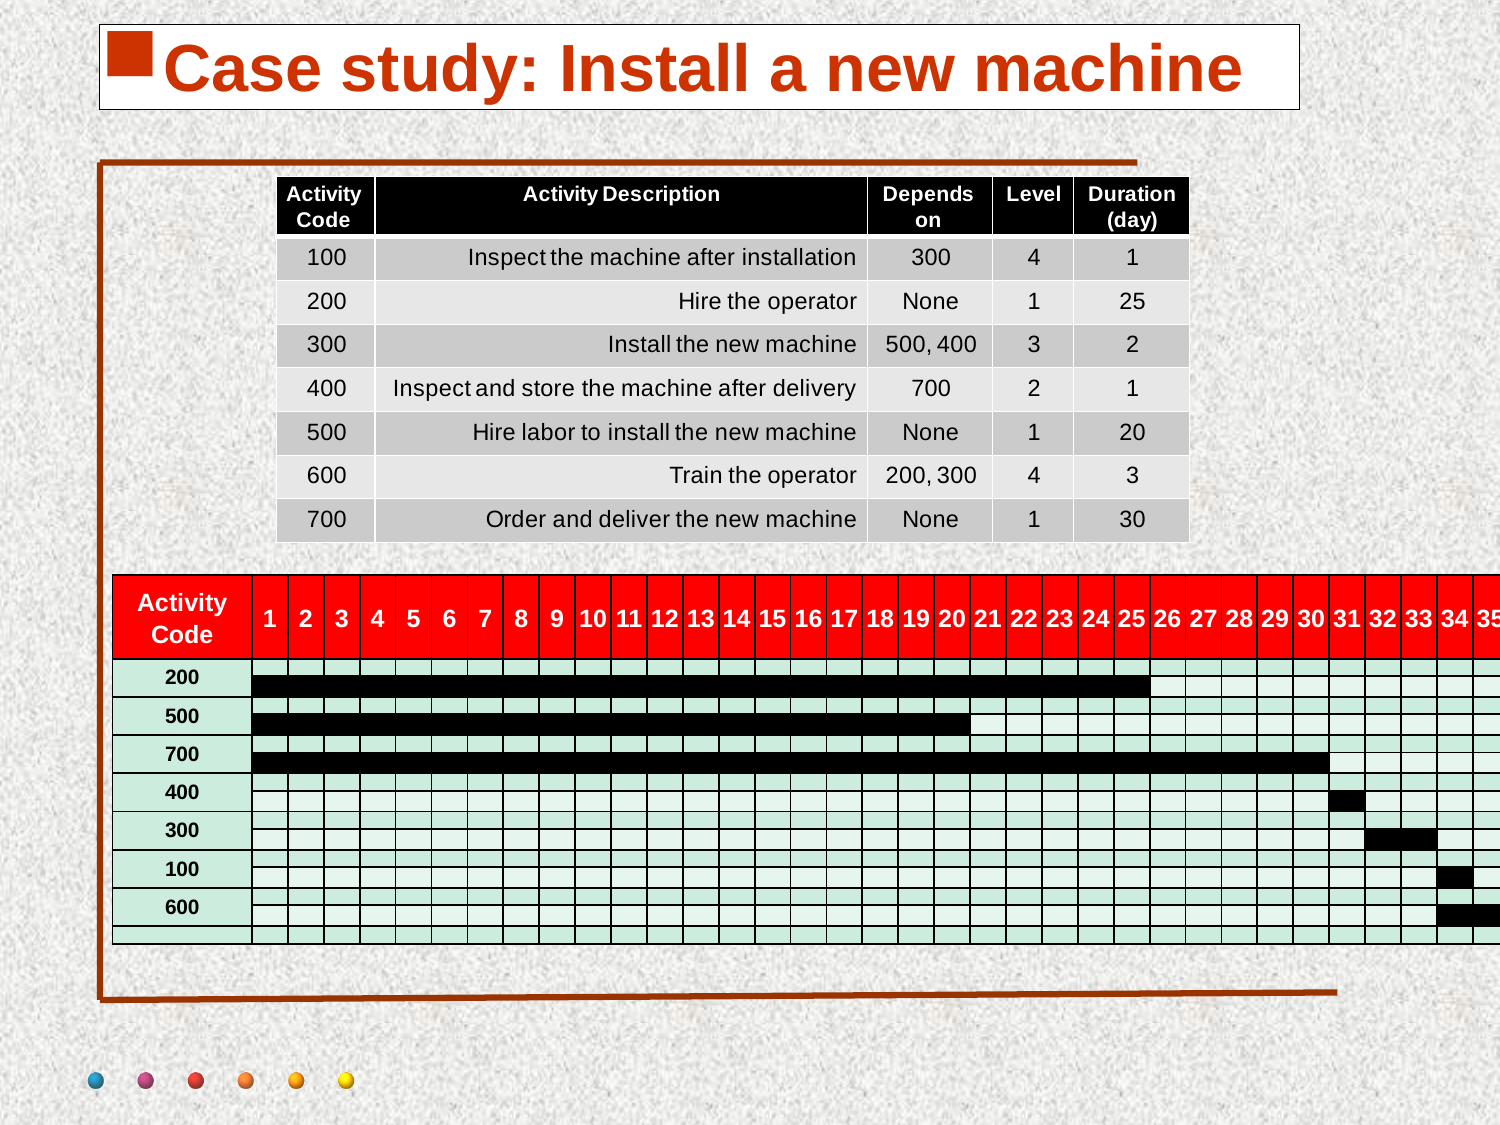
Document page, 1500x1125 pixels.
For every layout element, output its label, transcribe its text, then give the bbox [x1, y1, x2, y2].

table_cell [432, 736, 467, 752]
table_cell [1007, 715, 1041, 734]
table_cell [1007, 774, 1041, 790]
table_cell [1186, 792, 1221, 811]
table_cell [1115, 812, 1149, 828]
table_cell [899, 927, 933, 943]
table_cell [1258, 868, 1292, 887]
table_cell [971, 906, 1005, 925]
table_cell [468, 812, 502, 828]
table_cell [1007, 660, 1041, 675]
table_cell [1294, 792, 1328, 811]
table_cell [935, 906, 969, 925]
table_cell [1474, 927, 1500, 943]
table_cell [432, 830, 467, 849]
table_header 13 [684, 576, 718, 658]
table_cell [1115, 774, 1149, 790]
table_cell [1079, 792, 1113, 811]
table_cell [113, 927, 251, 943]
table_cell [1007, 812, 1041, 828]
table_cell [504, 851, 538, 866]
table_cell 500 [113, 698, 251, 734]
table_cell [504, 927, 538, 943]
table_cell [468, 677, 502, 696]
table_cell [935, 812, 969, 828]
table_cell [935, 851, 969, 866]
table_cell [540, 677, 574, 696]
table_cell [1115, 677, 1149, 696]
table_cell [289, 715, 323, 734]
table_cell [899, 830, 933, 849]
table_cell [612, 889, 646, 904]
table_cell [361, 792, 395, 811]
table_cell [253, 698, 287, 713]
table_cell [935, 677, 969, 696]
table_cell [971, 698, 1005, 713]
table_cell [1366, 736, 1400, 752]
table_cell [612, 774, 646, 790]
table_cell [791, 889, 826, 904]
table_cell [756, 868, 790, 887]
table_cell [756, 753, 790, 772]
table_cell [253, 753, 287, 772]
table_cell [720, 677, 754, 696]
table_cell [540, 889, 574, 904]
table_cell [971, 851, 1005, 866]
table_cell [684, 715, 718, 734]
table_cell [1330, 774, 1364, 790]
table_cell [1474, 812, 1500, 828]
table_cell [1366, 906, 1400, 925]
table_cell [1115, 851, 1149, 866]
table_cell [361, 889, 395, 904]
table_cell [253, 906, 287, 925]
table_cell [468, 753, 502, 772]
table_header Activity Code [113, 576, 251, 658]
table_cell [1151, 830, 1185, 849]
table_cell [791, 868, 826, 887]
table_cell [325, 774, 359, 790]
table_cell [791, 753, 826, 772]
table_cell [1330, 753, 1364, 772]
table_cell [540, 715, 574, 734]
table_cell [1438, 774, 1472, 790]
table_cell [1222, 906, 1256, 925]
table_cell [1330, 851, 1364, 866]
picture [0, 0, 1500, 1125]
table_cell [684, 851, 718, 866]
table_cell [720, 715, 754, 734]
table_cell [1115, 736, 1149, 752]
table_cell [1402, 851, 1436, 866]
table_cell [576, 851, 610, 866]
table_header 17 [827, 576, 861, 658]
table_cell [648, 698, 682, 713]
table_cell [361, 753, 395, 772]
table_cell [971, 753, 1005, 772]
table_cell [1115, 830, 1149, 849]
table_cell [1222, 792, 1256, 811]
table_cell [1115, 927, 1149, 943]
table_cell [863, 927, 897, 943]
table_cell [648, 812, 682, 828]
table_cell [540, 830, 574, 849]
table_cell [1402, 889, 1436, 904]
table_cell [289, 906, 323, 925]
table_cell [1438, 906, 1472, 925]
table_cell [1151, 677, 1185, 696]
table_cell [971, 774, 1005, 790]
table_cell [791, 660, 826, 675]
table_cell [1330, 698, 1364, 713]
table_cell [1258, 660, 1292, 675]
table_cell [935, 792, 969, 811]
table_cell [612, 715, 646, 734]
table_cell [1402, 715, 1436, 734]
table_cell [612, 812, 646, 828]
table_cell [648, 851, 682, 866]
table_cell [325, 906, 359, 925]
table_cell [1115, 792, 1149, 811]
table_cell [253, 774, 287, 790]
table_cell [1186, 927, 1221, 943]
table_cell [1222, 812, 1256, 828]
table_cell [504, 753, 538, 772]
table_cell [432, 698, 467, 713]
table_cell [1186, 698, 1221, 713]
table_cell [827, 792, 861, 811]
table_cell [396, 927, 431, 943]
table_header 29 [1258, 576, 1292, 658]
table_cell [540, 774, 574, 790]
table_header 26 [1151, 576, 1185, 658]
table_cell [1043, 736, 1077, 752]
table_cell [1258, 851, 1292, 866]
table_cell [1402, 736, 1436, 752]
table_cell [1222, 698, 1256, 713]
table_cell [1079, 715, 1113, 734]
table_cell [540, 736, 574, 752]
table_cell [756, 736, 790, 752]
table_cell [1294, 830, 1328, 849]
table_cell [1438, 715, 1472, 734]
table_cell [899, 792, 933, 811]
table_cell [1151, 792, 1185, 811]
table_cell [361, 715, 395, 734]
table_cell [1294, 889, 1328, 904]
table_cell [504, 715, 538, 734]
table_cell [684, 830, 718, 849]
table_cell [325, 677, 359, 696]
table_cell [827, 753, 861, 772]
table_cell [863, 906, 897, 925]
table_cell [791, 677, 826, 696]
table_cell [253, 851, 287, 866]
table_cell [540, 698, 574, 713]
table_cell [1079, 677, 1113, 696]
table_cell [1330, 660, 1364, 675]
table_cell [791, 736, 826, 752]
table_cell [1474, 698, 1500, 713]
table_cell [253, 868, 287, 887]
table_cell [935, 660, 969, 675]
table_header 20 [935, 576, 969, 658]
table_cell [827, 906, 861, 925]
table_header 30 [1294, 576, 1328, 658]
table_cell [1294, 698, 1328, 713]
table_cell [396, 792, 431, 811]
table_cell [1222, 677, 1256, 696]
table_cell [1151, 906, 1185, 925]
table_cell [289, 830, 323, 849]
table_cell [396, 851, 431, 866]
table_cell [1294, 868, 1328, 887]
table_cell [971, 677, 1005, 696]
table_cell [756, 660, 790, 675]
table_cell [540, 753, 574, 772]
table_cell [1438, 868, 1472, 887]
table_cell [1043, 698, 1077, 713]
table_cell [576, 812, 610, 828]
table_cell [504, 698, 538, 713]
table_cell [540, 792, 574, 811]
table_cell [1474, 889, 1500, 904]
table_cell [1043, 927, 1077, 943]
table_cell [756, 906, 790, 925]
table_cell [1258, 830, 1292, 849]
table_cell [1366, 889, 1400, 904]
table_cell [1366, 868, 1400, 887]
table_cell [1402, 774, 1436, 790]
table_cell [432, 792, 467, 811]
table_cell [1330, 906, 1364, 925]
table_cell [1079, 736, 1113, 752]
table_cell [432, 753, 467, 772]
table_header 25 [1115, 576, 1149, 658]
table_cell [1474, 715, 1500, 734]
table_cell [827, 851, 861, 866]
table_cell [468, 889, 502, 904]
table_cell [899, 660, 933, 675]
table_cell [827, 889, 861, 904]
table_cell [684, 660, 718, 675]
table_cell [720, 774, 754, 790]
table_cell [396, 812, 431, 828]
table_cell [576, 736, 610, 752]
table_cell [1294, 736, 1328, 752]
table_cell [396, 736, 431, 752]
table_cell [1043, 812, 1077, 828]
table_cell [504, 660, 538, 675]
table_cell [540, 851, 574, 866]
table_cell [361, 868, 395, 887]
table_cell [468, 660, 502, 675]
table_cell [1258, 736, 1292, 752]
table_cell [863, 792, 897, 811]
table_header 4 [361, 576, 395, 658]
table_header 1 [253, 576, 287, 658]
table_cell [468, 851, 502, 866]
table_cell [289, 792, 323, 811]
table_cell [1043, 753, 1077, 772]
table_cell [863, 660, 897, 675]
table_cell [1007, 927, 1041, 943]
table_cell [863, 812, 897, 828]
table_cell [468, 715, 502, 734]
table_cell [1186, 677, 1221, 696]
table_cell [720, 660, 754, 675]
table_cell [1366, 677, 1400, 696]
table_cell [971, 792, 1005, 811]
table_cell [540, 660, 574, 675]
table_cell [1007, 677, 1041, 696]
table_cell [1043, 906, 1077, 925]
table_cell [1474, 868, 1500, 887]
table_cell [1402, 868, 1436, 887]
table_cell [684, 868, 718, 887]
table_cell [684, 812, 718, 828]
table_cell [1402, 812, 1436, 828]
table_cell [1294, 715, 1328, 734]
table_cell [289, 774, 323, 790]
table_cell [1294, 660, 1328, 675]
table_cell [756, 927, 790, 943]
table_cell [863, 736, 897, 752]
table_cell [361, 774, 395, 790]
table_cell [1079, 753, 1113, 772]
table_header 9 [540, 576, 574, 658]
table_cell [289, 660, 323, 675]
table_cell [253, 792, 287, 811]
table_cell [1258, 927, 1292, 943]
table_cell [289, 868, 323, 887]
table_cell [432, 927, 467, 943]
table_cell [1474, 660, 1500, 675]
table_cell [1438, 677, 1472, 696]
table_cell [1079, 698, 1113, 713]
table_cell [1186, 736, 1221, 752]
table_cell [289, 677, 323, 696]
table_cell [827, 812, 861, 828]
table_header 5 [396, 576, 431, 658]
table_cell [504, 889, 538, 904]
table_header 24 [1079, 576, 1113, 658]
table_cell 100 [113, 851, 251, 887]
table_cell [791, 830, 826, 849]
table_cell [1222, 774, 1256, 790]
table_cell [1402, 830, 1436, 849]
table_cell [1294, 927, 1328, 943]
table_cell [1151, 851, 1185, 866]
table_cell 600 [113, 889, 251, 925]
table_cell [1474, 906, 1500, 925]
table_cell [863, 715, 897, 734]
table_header 32 [1366, 576, 1400, 658]
table_cell [1186, 868, 1221, 887]
table_cell [1007, 906, 1041, 925]
table_cell [648, 753, 682, 772]
table_cell [899, 906, 933, 925]
table_cell [1258, 889, 1292, 904]
table_cell [791, 774, 826, 790]
table_header 34 [1438, 576, 1472, 658]
table_cell [863, 698, 897, 713]
table_cell [756, 698, 790, 713]
table_cell [612, 792, 646, 811]
table_cell [935, 774, 969, 790]
table_header 27 [1186, 576, 1221, 658]
table_cell [1366, 851, 1400, 866]
table_cell [1402, 906, 1436, 925]
table_header 22 [1007, 576, 1041, 658]
table_cell [1366, 774, 1400, 790]
table_cell [1079, 830, 1113, 849]
table_cell [612, 698, 646, 713]
table_cell [325, 851, 359, 866]
table_cell [648, 715, 682, 734]
table_cell [1186, 774, 1221, 790]
table_cell [684, 698, 718, 713]
table_cell [396, 868, 431, 887]
table_header 19 [899, 576, 933, 658]
table_cell [361, 830, 395, 849]
table_cell [720, 906, 754, 925]
table_cell [827, 660, 861, 675]
table_cell [1330, 830, 1364, 849]
table_cell [1366, 753, 1400, 772]
table_cell 200 [113, 660, 251, 696]
table_cell [253, 736, 287, 752]
table_cell [1151, 660, 1185, 675]
table_cell [1366, 660, 1400, 675]
table_header 10 [576, 576, 610, 658]
table_cell [468, 736, 502, 752]
table_cell [1222, 927, 1256, 943]
table_cell [1079, 812, 1113, 828]
table_cell [468, 868, 502, 887]
table_cell [361, 906, 395, 925]
table_cell [684, 906, 718, 925]
table_cell [1043, 851, 1077, 866]
table_cell [576, 677, 610, 696]
table_header 12 [648, 576, 682, 658]
table_cell [1222, 868, 1256, 887]
table_cell [468, 927, 502, 943]
table_cell [1294, 774, 1328, 790]
table_cell [540, 868, 574, 887]
table_cell [1366, 715, 1400, 734]
table_cell [1115, 660, 1149, 675]
table_header 3 [325, 576, 359, 658]
table_cell [396, 715, 431, 734]
table_cell [1366, 792, 1400, 811]
table_cell [1438, 753, 1472, 772]
table_cell [1043, 868, 1077, 887]
table_cell [1330, 889, 1364, 904]
table_cell [468, 906, 502, 925]
table_cell [1438, 736, 1472, 752]
table_cell [432, 774, 467, 790]
table_cell [1151, 812, 1185, 828]
table_cell [648, 906, 682, 925]
table_cell [971, 736, 1005, 752]
table_cell [1186, 830, 1221, 849]
table_cell [1186, 660, 1221, 675]
table_cell [289, 698, 323, 713]
table_cell 300 [113, 812, 251, 849]
table_cell [1330, 677, 1364, 696]
title Case study: Install a new machine [99, 24, 1300, 110]
table_cell [1438, 698, 1472, 713]
table_cell [325, 736, 359, 752]
table_cell [791, 715, 826, 734]
table_cell [361, 851, 395, 866]
table_cell [935, 868, 969, 887]
table_cell 700 [113, 736, 251, 772]
table_cell [576, 927, 610, 943]
table_cell [756, 792, 790, 811]
table_cell [1222, 889, 1256, 904]
table_cell [648, 774, 682, 790]
table_cell [1151, 753, 1185, 772]
table_cell [648, 927, 682, 943]
table_cell [756, 715, 790, 734]
table_cell [1151, 715, 1185, 734]
table_cell [1258, 698, 1292, 713]
table_cell [468, 830, 502, 849]
table_cell [504, 736, 538, 752]
table_header 16 [791, 576, 826, 658]
table_cell [396, 660, 431, 675]
table_cell [1402, 792, 1436, 811]
table_header 35 [1474, 576, 1500, 658]
table_cell [684, 927, 718, 943]
table_cell [1438, 660, 1472, 675]
table_cell [1222, 736, 1256, 752]
table_cell [504, 906, 538, 925]
table_cell [576, 868, 610, 887]
table_cell [361, 677, 395, 696]
table_cell [253, 889, 287, 904]
table_cell [971, 715, 1005, 734]
table_cell [1151, 736, 1185, 752]
table_cell [396, 677, 431, 696]
table_cell [289, 889, 323, 904]
table_cell [827, 736, 861, 752]
table_cell [1079, 906, 1113, 925]
table_cell [1007, 792, 1041, 811]
table_cell [648, 868, 682, 887]
table_cell [432, 677, 467, 696]
table_cell [576, 830, 610, 849]
table_cell [935, 753, 969, 772]
table_cell [684, 677, 718, 696]
table_cell [648, 677, 682, 696]
table_cell [1043, 774, 1077, 790]
table_cell [720, 736, 754, 752]
table_cell [899, 774, 933, 790]
table_cell [253, 677, 287, 696]
table_cell [1151, 698, 1185, 713]
table_cell [432, 906, 467, 925]
table_cell [540, 812, 574, 828]
table_cell [1222, 830, 1256, 849]
table_cell [576, 774, 610, 790]
table_cell [289, 736, 323, 752]
table_cell [720, 792, 754, 811]
table_cell [1222, 715, 1256, 734]
table_cell [1007, 868, 1041, 887]
table_cell [1115, 698, 1149, 713]
table_cell [1258, 753, 1292, 772]
table_cell [504, 812, 538, 828]
table_cell [1330, 736, 1364, 752]
table_cell [935, 830, 969, 849]
table_cell [468, 792, 502, 811]
table_cell [1402, 677, 1436, 696]
table_cell [1079, 851, 1113, 866]
table_cell [863, 830, 897, 849]
table_cell [899, 715, 933, 734]
table_cell [899, 698, 933, 713]
table_cell [1186, 812, 1221, 828]
table_cell [1151, 889, 1185, 904]
table_cell [1366, 830, 1400, 849]
table_cell [1474, 792, 1500, 811]
table_cell [253, 830, 287, 849]
table_cell [1438, 851, 1472, 866]
table_cell [396, 774, 431, 790]
table_cell [827, 830, 861, 849]
table_cell [935, 927, 969, 943]
table_cell [684, 753, 718, 772]
table_cell [863, 774, 897, 790]
table_cell [1007, 851, 1041, 866]
table_cell [612, 660, 646, 675]
table_cell [684, 774, 718, 790]
table_header 8 [504, 576, 538, 658]
table_cell [432, 660, 467, 675]
table_cell [1151, 868, 1185, 887]
table_header 6 [432, 576, 467, 658]
table_cell [1007, 698, 1041, 713]
table_cell [684, 736, 718, 752]
table_cell [1474, 736, 1500, 752]
table_header 11 [612, 576, 646, 658]
table_cell [325, 889, 359, 904]
table_cell [289, 812, 323, 828]
table_cell [325, 812, 359, 828]
table_header 28 [1222, 576, 1256, 658]
table_cell [684, 889, 718, 904]
table_cell [1402, 927, 1436, 943]
table_header 21 [971, 576, 1005, 658]
table_cell [576, 753, 610, 772]
table_cell [612, 851, 646, 866]
table_cell [325, 830, 359, 849]
table_cell [432, 715, 467, 734]
table_cell [361, 660, 395, 675]
table_cell [684, 792, 718, 811]
table_cell [791, 792, 826, 811]
table_cell [863, 889, 897, 904]
table_cell [1366, 927, 1400, 943]
table_cell [1007, 889, 1041, 904]
table_cell [361, 698, 395, 713]
table_cell [325, 927, 359, 943]
table_cell [504, 677, 538, 696]
table_cell [1186, 753, 1221, 772]
table_cell [756, 889, 790, 904]
table_cell [1043, 830, 1077, 849]
table_cell [432, 889, 467, 904]
table_header 14 [720, 576, 754, 658]
table_cell [1330, 792, 1364, 811]
table_cell [1043, 715, 1077, 734]
table_cell 400 [113, 774, 251, 811]
table_cell [935, 698, 969, 713]
table_header 23 [1043, 576, 1077, 658]
table_cell [1402, 753, 1436, 772]
table_cell [1115, 715, 1149, 734]
table_cell [1043, 792, 1077, 811]
table_cell [432, 851, 467, 866]
table_cell [1438, 889, 1472, 904]
table_cell [325, 660, 359, 675]
table_cell [253, 812, 287, 828]
table_cell [1043, 889, 1077, 904]
table_cell [1043, 677, 1077, 696]
table_cell [1330, 927, 1364, 943]
table_cell [1079, 868, 1113, 887]
table_cell [899, 889, 933, 904]
table_cell [325, 792, 359, 811]
table_cell [1258, 774, 1292, 790]
table_cell [791, 812, 826, 828]
table_cell [1294, 753, 1328, 772]
table_cell [863, 868, 897, 887]
table_cell [720, 753, 754, 772]
table_cell [540, 906, 574, 925]
table_cell [612, 927, 646, 943]
table_cell [504, 868, 538, 887]
table_cell [1474, 753, 1500, 772]
table_cell [253, 927, 287, 943]
table_cell [899, 753, 933, 772]
table_header 7 [468, 576, 502, 658]
table_cell [756, 812, 790, 828]
table_header 18 [863, 576, 897, 658]
table_cell [612, 868, 646, 887]
table_cell [863, 753, 897, 772]
table_cell [1438, 927, 1472, 943]
table_cell [971, 889, 1005, 904]
table_cell [396, 889, 431, 904]
table_cell [1366, 698, 1400, 713]
table_cell [1115, 889, 1149, 904]
table_cell [899, 851, 933, 866]
table_cell [720, 889, 754, 904]
table_cell [1115, 753, 1149, 772]
table_cell [935, 715, 969, 734]
table_cell [756, 851, 790, 866]
table_cell [648, 736, 682, 752]
table_cell [1222, 660, 1256, 675]
table_cell [325, 698, 359, 713]
table_cell [576, 889, 610, 904]
table_cell [827, 927, 861, 943]
table_cell [720, 698, 754, 713]
table_cell [1222, 753, 1256, 772]
table_cell [1007, 830, 1041, 849]
table_header 33 [1402, 576, 1436, 658]
table_cell [1007, 736, 1041, 752]
table_cell [1079, 774, 1113, 790]
table_cell [1474, 677, 1500, 696]
table_cell [1258, 792, 1292, 811]
table_cell [612, 906, 646, 925]
table_cell [325, 868, 359, 887]
table_cell [1222, 851, 1256, 866]
table_cell [1115, 906, 1149, 925]
table_cell [1079, 889, 1113, 904]
table_cell [720, 812, 754, 828]
table_cell [863, 677, 897, 696]
table_cell [756, 830, 790, 849]
table_cell [325, 715, 359, 734]
table_cell [1258, 906, 1292, 925]
table_cell [648, 889, 682, 904]
table_cell [504, 774, 538, 790]
table_cell [827, 774, 861, 790]
table_cell [899, 677, 933, 696]
table_cell [540, 927, 574, 943]
table_cell [935, 736, 969, 752]
table_cell [1438, 812, 1472, 828]
table_cell [576, 698, 610, 713]
table_cell [361, 812, 395, 828]
table_cell [612, 736, 646, 752]
table_cell [899, 812, 933, 828]
table_cell [612, 830, 646, 849]
table_cell [756, 774, 790, 790]
table_cell [1079, 660, 1113, 675]
table_cell [899, 736, 933, 752]
table_cell [863, 851, 897, 866]
table_cell [1115, 868, 1149, 887]
table_cell [899, 868, 933, 887]
table_cell [468, 698, 502, 713]
table_cell [756, 677, 790, 696]
table_header 31 [1330, 576, 1364, 658]
table_cell [1294, 906, 1328, 925]
table_cell [720, 927, 754, 943]
table_cell [1294, 812, 1328, 828]
table_cell [396, 830, 431, 849]
table_cell [396, 698, 431, 713]
table_cell [648, 660, 682, 675]
table_cell [935, 889, 969, 904]
table_cell [576, 906, 610, 925]
table_cell [1330, 715, 1364, 734]
table_cell [289, 851, 323, 866]
table_cell [1294, 851, 1328, 866]
table_cell [1474, 774, 1500, 790]
table_cell [1294, 677, 1328, 696]
table_cell [1079, 927, 1113, 943]
table_cell [1438, 830, 1472, 849]
table_cell [1151, 927, 1185, 943]
table_cell [791, 906, 826, 925]
table_header 2 [289, 576, 323, 658]
table_cell [1474, 851, 1500, 866]
table_cell [612, 677, 646, 696]
table_cell [971, 830, 1005, 849]
table_cell [325, 753, 359, 772]
table_cell [827, 677, 861, 696]
table_cell [827, 715, 861, 734]
table_cell [253, 715, 287, 734]
table_cell [396, 906, 431, 925]
table_cell [1043, 660, 1077, 675]
table_cell [791, 698, 826, 713]
table_cell [791, 927, 826, 943]
table_cell [720, 830, 754, 849]
table_cell [791, 851, 826, 866]
table_cell [648, 830, 682, 849]
table_cell [432, 812, 467, 828]
table_cell [396, 753, 431, 772]
table_cell [971, 868, 1005, 887]
table_header 15 [756, 576, 790, 658]
table_cell [827, 868, 861, 887]
table_cell [1258, 812, 1292, 828]
table_cell [1366, 812, 1400, 828]
table_cell [576, 660, 610, 675]
table_cell [1186, 851, 1221, 866]
table_cell [289, 753, 323, 772]
table_cell [432, 868, 467, 887]
table_cell [1402, 698, 1436, 713]
table_cell [1474, 830, 1500, 849]
table_cell [1186, 889, 1221, 904]
table_cell [720, 868, 754, 887]
table_cell [1151, 774, 1185, 790]
table_cell [1186, 906, 1221, 925]
table_cell [1402, 660, 1436, 675]
table_cell [468, 774, 502, 790]
table_cell [361, 927, 395, 943]
table_cell [1007, 753, 1041, 772]
table_cell [253, 660, 287, 675]
table_cell [576, 715, 610, 734]
table_cell [1258, 715, 1292, 734]
table_cell [971, 927, 1005, 943]
table_cell [971, 812, 1005, 828]
table_cell [720, 851, 754, 866]
table_cell [1330, 868, 1364, 887]
table_cell [971, 660, 1005, 675]
table_cell [361, 736, 395, 752]
table_cell [612, 753, 646, 772]
table_cell [289, 927, 323, 943]
table_cell [1438, 792, 1472, 811]
table_cell [648, 792, 682, 811]
table_cell [504, 830, 538, 849]
table_cell [504, 792, 538, 811]
table_cell [827, 698, 861, 713]
table_cell [1186, 715, 1221, 734]
table_cell [1330, 812, 1364, 828]
table_cell [576, 792, 610, 811]
table_cell [1258, 677, 1292, 696]
